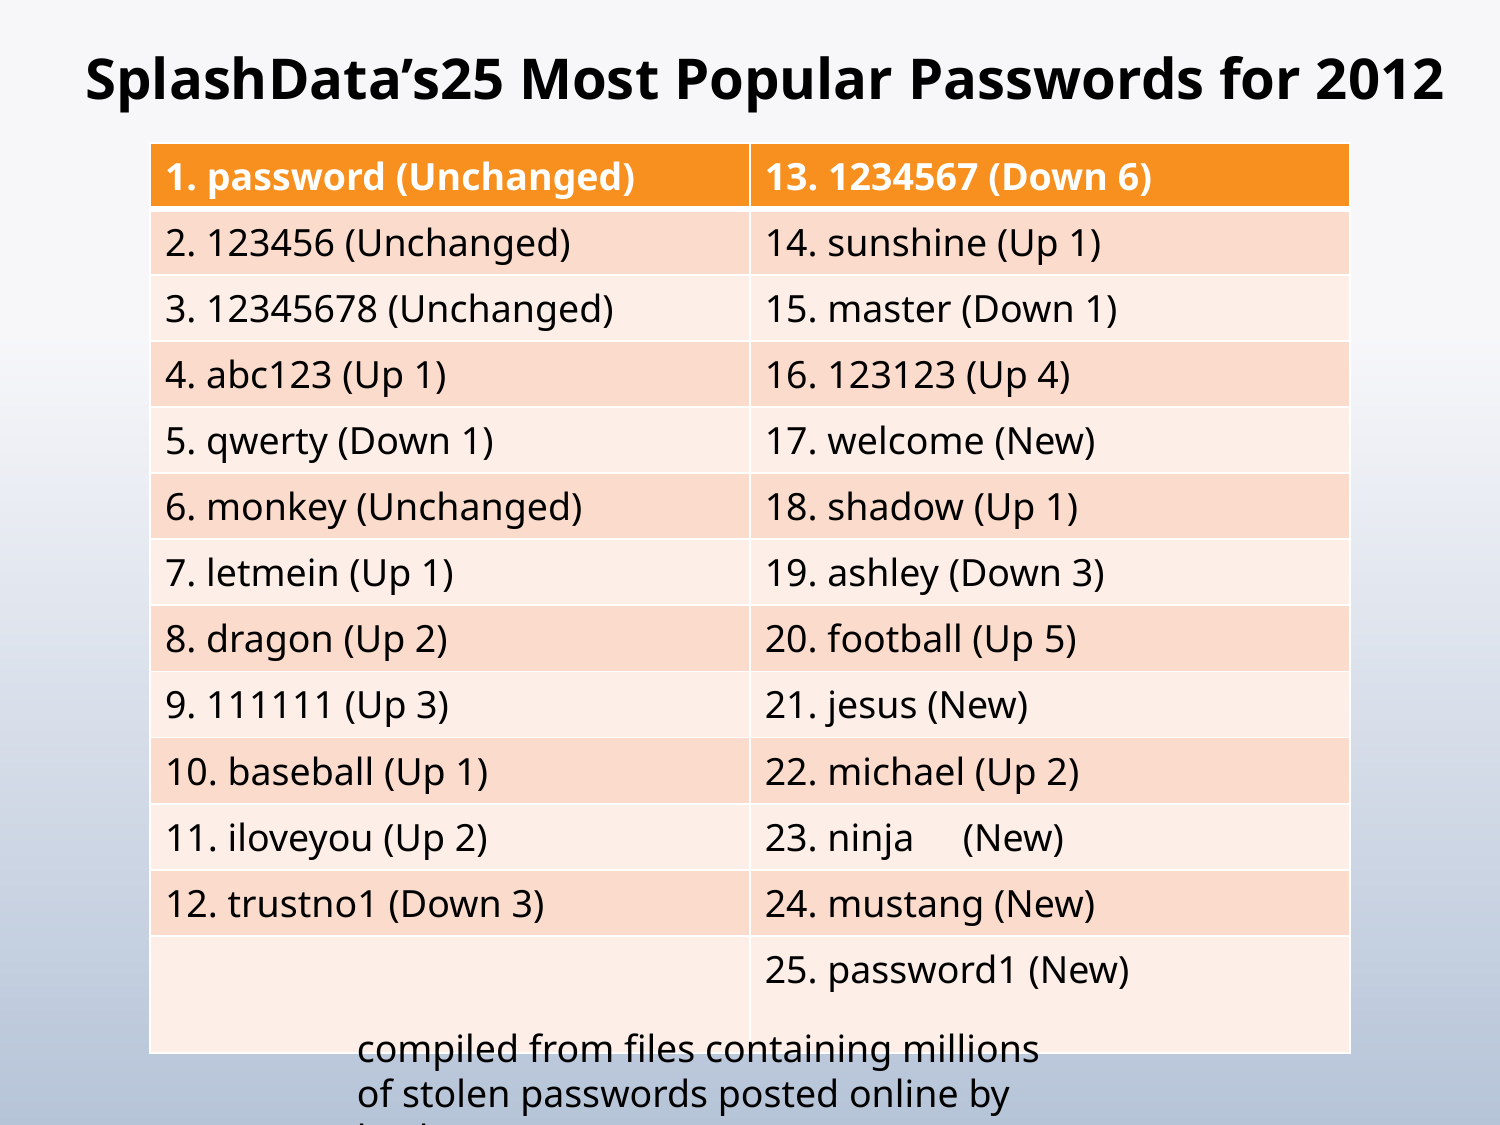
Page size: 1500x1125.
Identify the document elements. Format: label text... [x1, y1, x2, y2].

table_header 1. password (Unchanged) [151, 144, 749, 206]
table_cell 18. shadow (Up 1) [751, 474, 1349, 538]
title SplashData’s25 Most Popular Passwords for 2012 [63, 0, 1468, 106]
table_cell 21. jesus (New) [751, 672, 1349, 737]
table_cell 9. 111111 (Up 3) [151, 672, 749, 737]
table_cell 19. ashley (Down 3) [751, 540, 1349, 604]
table_cell 20. football (Up 5) [751, 606, 1349, 671]
table_cell 11. iloveyou (Up 2) [151, 805, 749, 869]
table_cell 17. welcome (New) [751, 408, 1349, 472]
table_cell 6. monkey (Unchanged) [151, 474, 749, 538]
table_cell 7. letmein (Up 1) [151, 540, 749, 604]
table_cell 10. baseball (Up 1) [151, 738, 749, 803]
table_cell 23. ninja (New) [751, 805, 1349, 869]
table_cell 5. qwerty (Down 1) [151, 408, 749, 472]
text_box compiled from files containing millions of stolen passwords posted online by hackers. [342, 1017, 1093, 1125]
table_cell 24. mustang (New) [751, 871, 1349, 935]
table_header 13. 1234567 (Down 6) [751, 144, 1349, 206]
table_cell [151, 937, 749, 1052]
table_cell 3. 12345678 (Unchanged) [151, 276, 749, 340]
table_cell 12. trustno1 (Down 3) [151, 871, 749, 935]
table_cell 8. dragon (Up 2) [151, 606, 749, 671]
table_cell 15. master (Down 1) [751, 276, 1349, 340]
table_cell 22. michael (Up 2) [751, 738, 1349, 803]
table_cell 2. 123456 (Unchanged) [151, 212, 749, 274]
table_cell 4. abc123 (Up 1) [151, 342, 749, 406]
table_cell 25. password1 (New) [751, 937, 1349, 1052]
table_cell 16. 123123 (Up 4) [751, 342, 1349, 406]
table_cell 14. sunshine (Up 1) [751, 212, 1349, 274]
